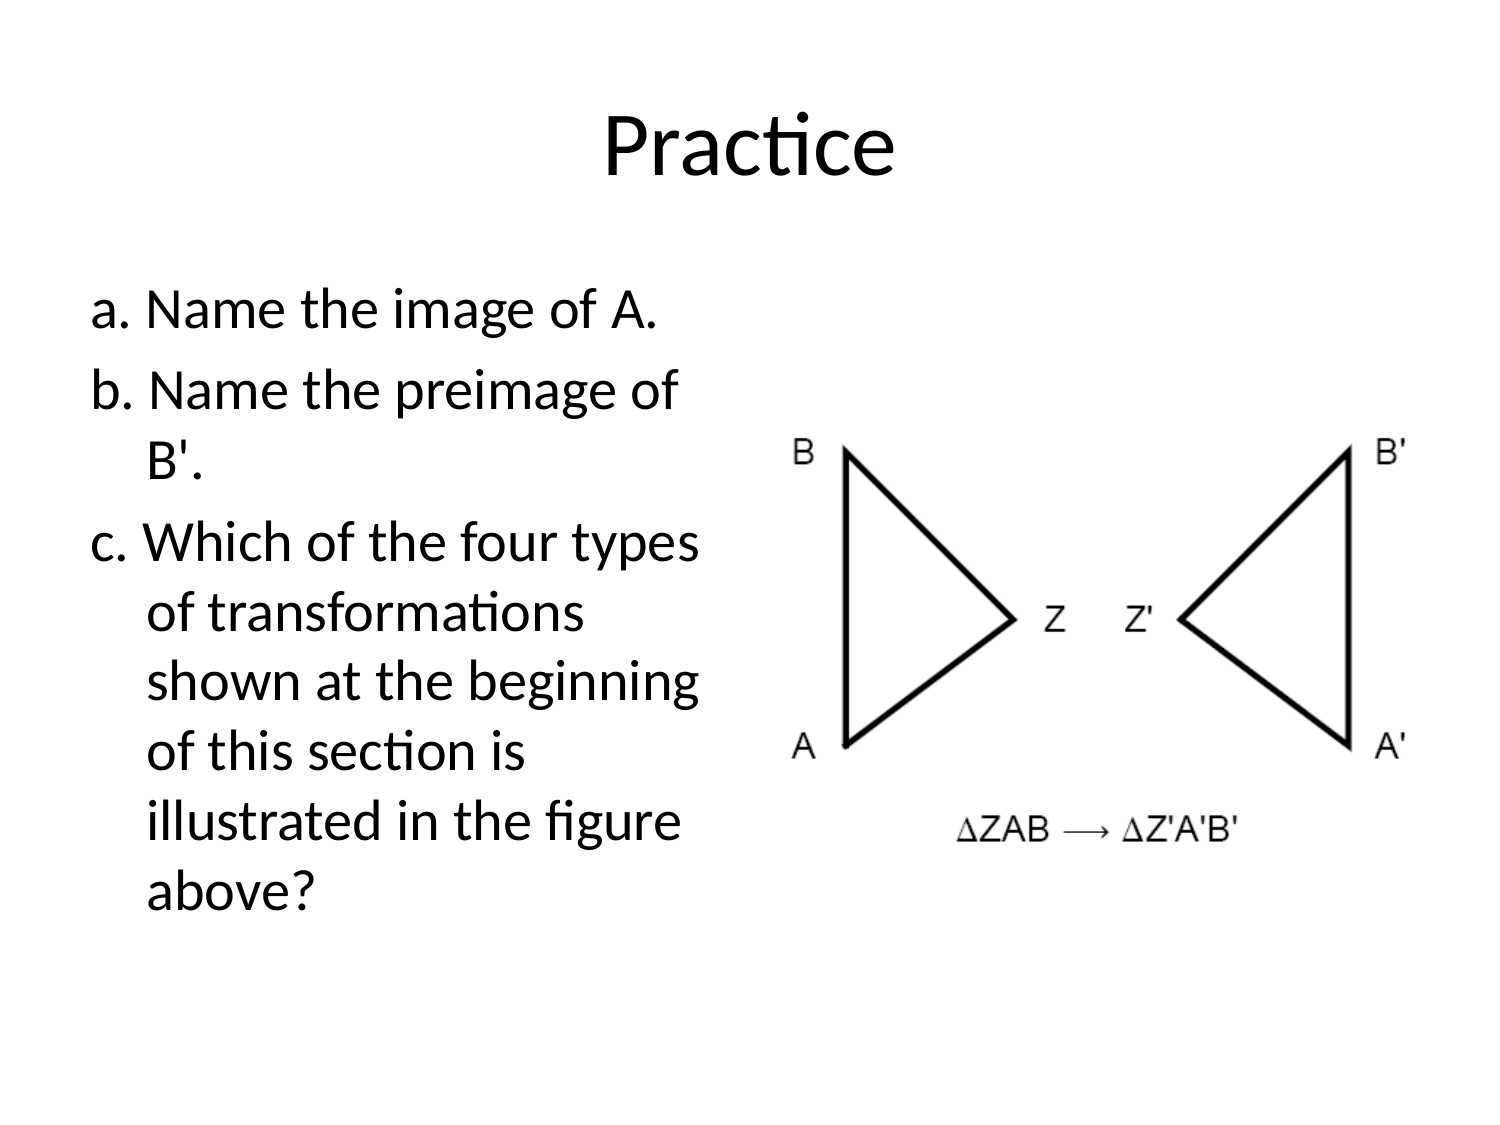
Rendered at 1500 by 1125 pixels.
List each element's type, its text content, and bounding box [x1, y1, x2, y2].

list a. Name the image of A. b. Name the preimage of B'. c. Which of the four types of transformations shown at the beginning of this section is illustrated in the figure above? [75, 262, 738, 1005]
title Practice [75, 45, 1425, 233]
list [762, 399, 1426, 868]
